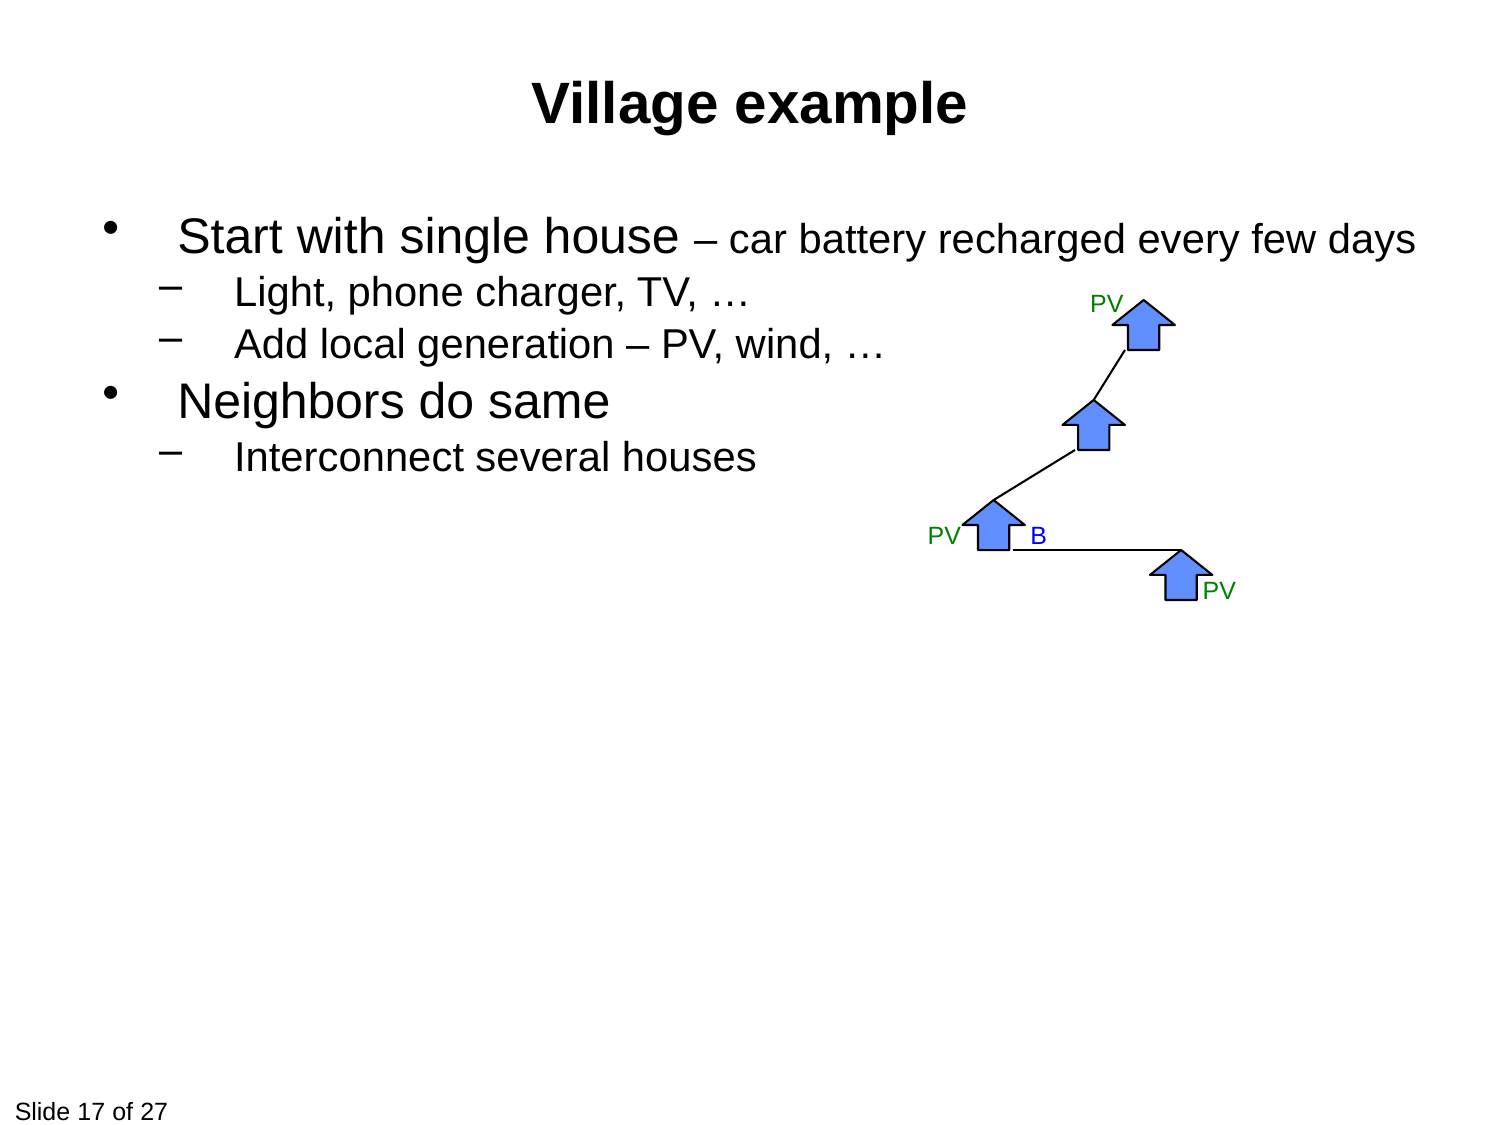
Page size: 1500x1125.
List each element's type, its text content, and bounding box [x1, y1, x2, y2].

text_box [1149, 550, 1203, 601]
text_box B [1015, 518, 1063, 549]
text_box PV [912, 512, 977, 558]
text_box PV [1075, 279, 1139, 325]
text_box [1062, 400, 1125, 451]
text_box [1084, 359, 1135, 391]
text_box [977, 500, 1015, 551]
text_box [1009, 434, 1060, 516]
text_box [1128, 299, 1175, 351]
list Start with single house – car battery recharged every few days Light, phone charger, TV, … Add local generation – PV, wind, … Neighbors do same Interconnect several houses [87, 195, 1500, 1125]
title Village example [0, 37, 1500, 175]
text_box PV [1187, 567, 1252, 612]
